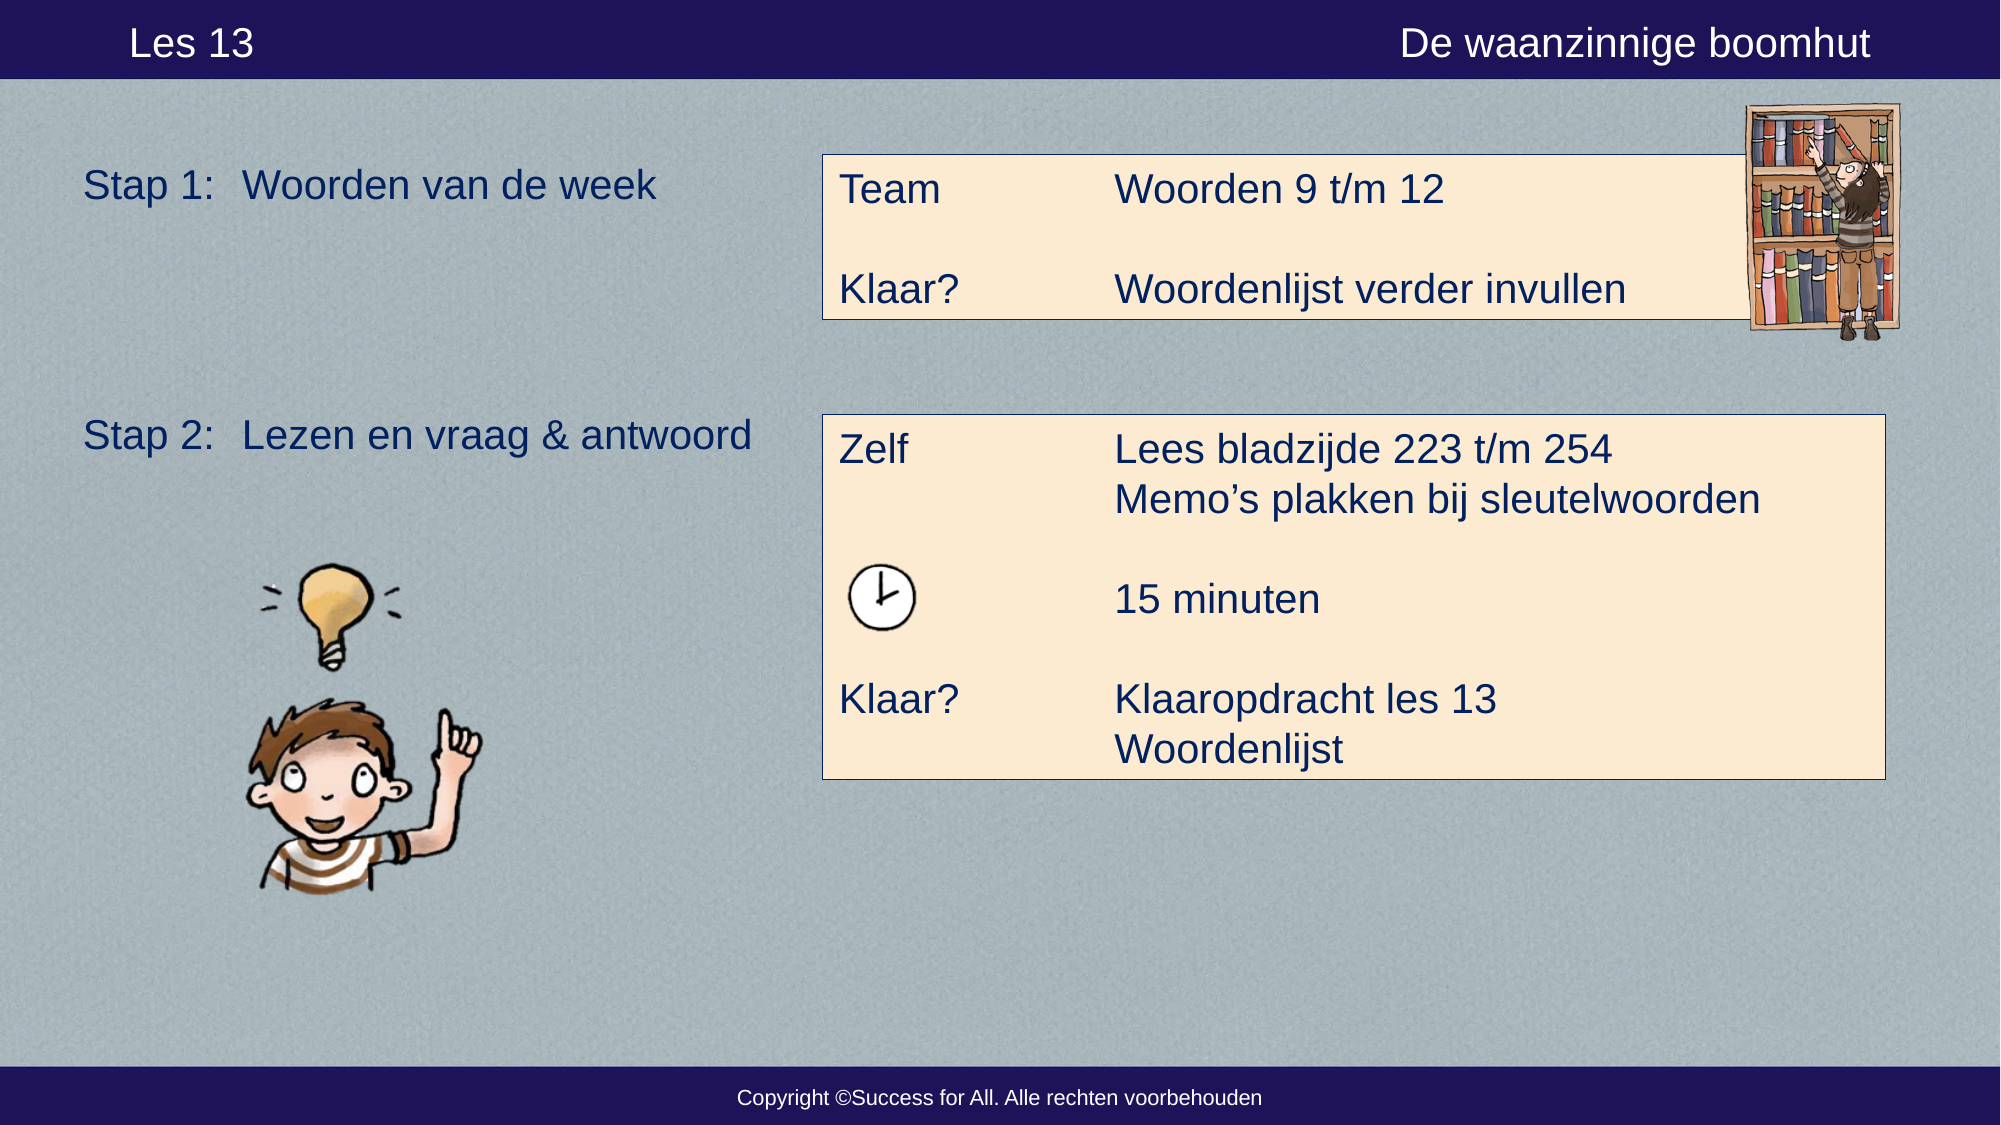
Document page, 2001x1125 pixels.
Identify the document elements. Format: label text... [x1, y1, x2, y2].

text_box Les 13 [114, 8, 354, 73]
text_box Stap 1: Woorden van de week Stap 2: Lezen en vraag & antwoord [68, 150, 861, 516]
picture [0, 0, 2001, 1125]
text_box Zelf Lees bladzijde 223 t/m 254 Memo’s plakken bij sleutelwoorden 15 minuten Klaar? Klaaropdracht les 13 Woordenlijst [822, 414, 1886, 780]
text_box Copyright ©Success for All. Alle rechten voorbehouden [0, 1076, 2000, 1125]
text_box Team Woorden 9 t/m 12 Klaar? Woordenlijst verder invullen [822, 154, 1729, 320]
text_box De waanzinnige boomhut [999, 8, 1886, 73]
